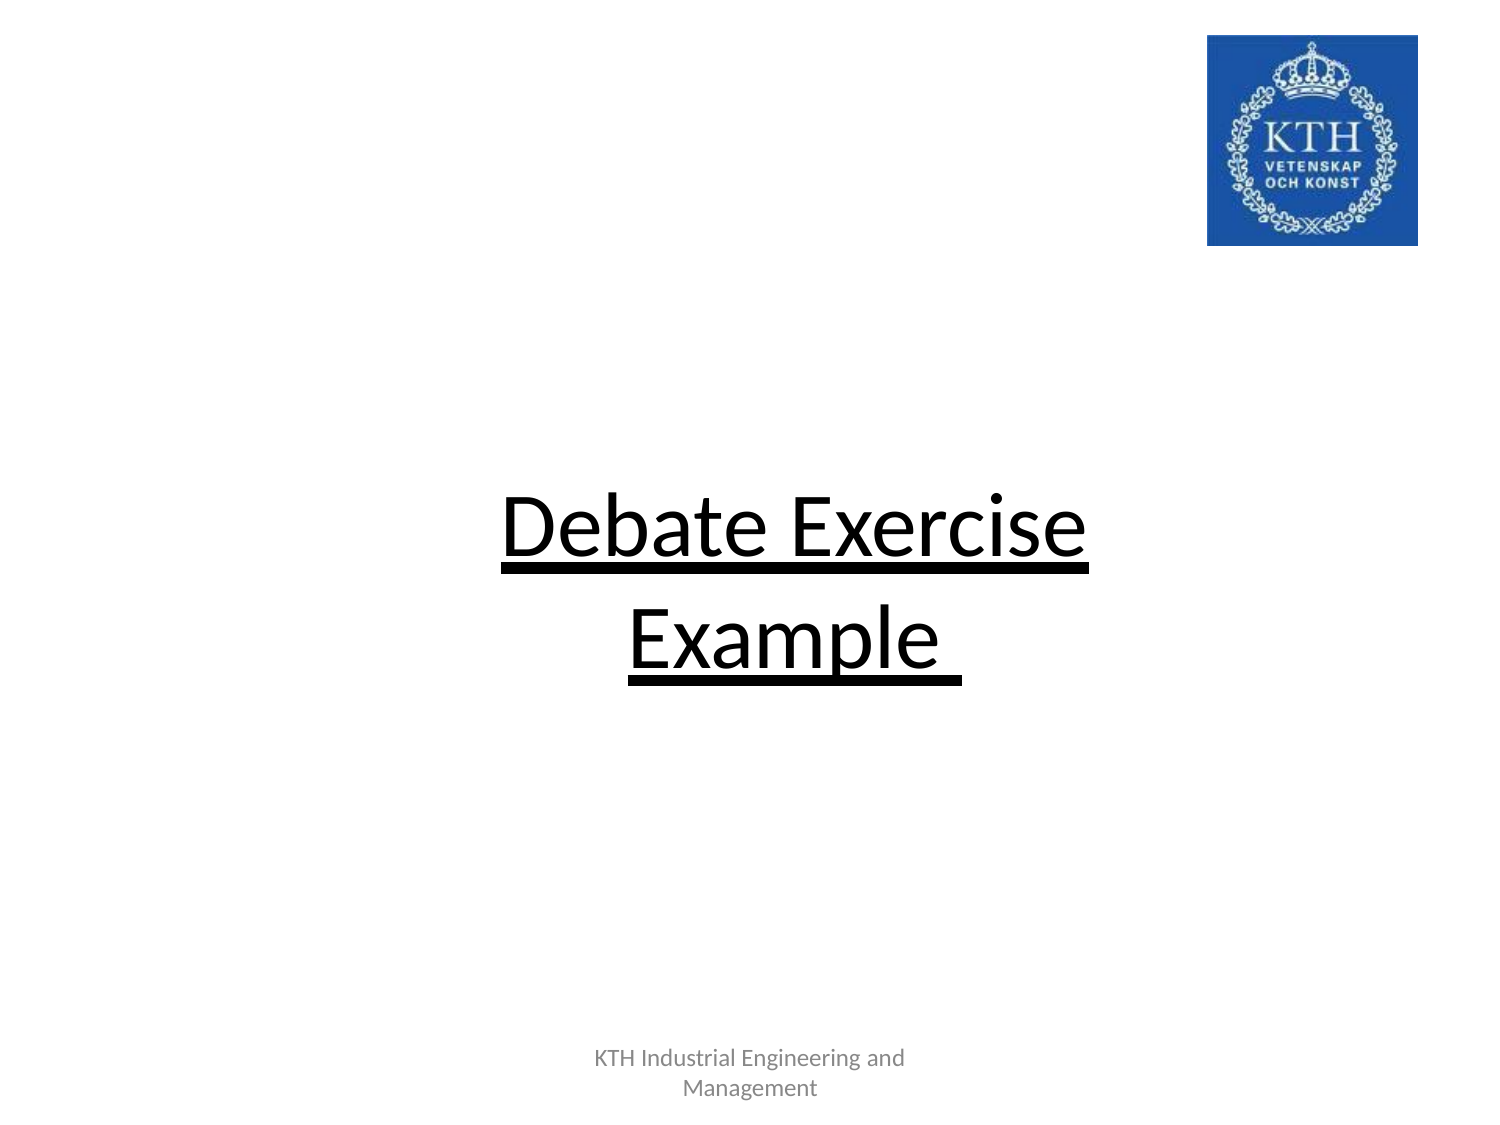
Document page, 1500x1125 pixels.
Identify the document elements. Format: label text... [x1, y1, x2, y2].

text_box [1207, 35, 1418, 246]
text_box Debate Exercise Example [450, 462, 1238, 687]
footer KTH Industrial Engineering and Management [592, 1045, 908, 1125]
